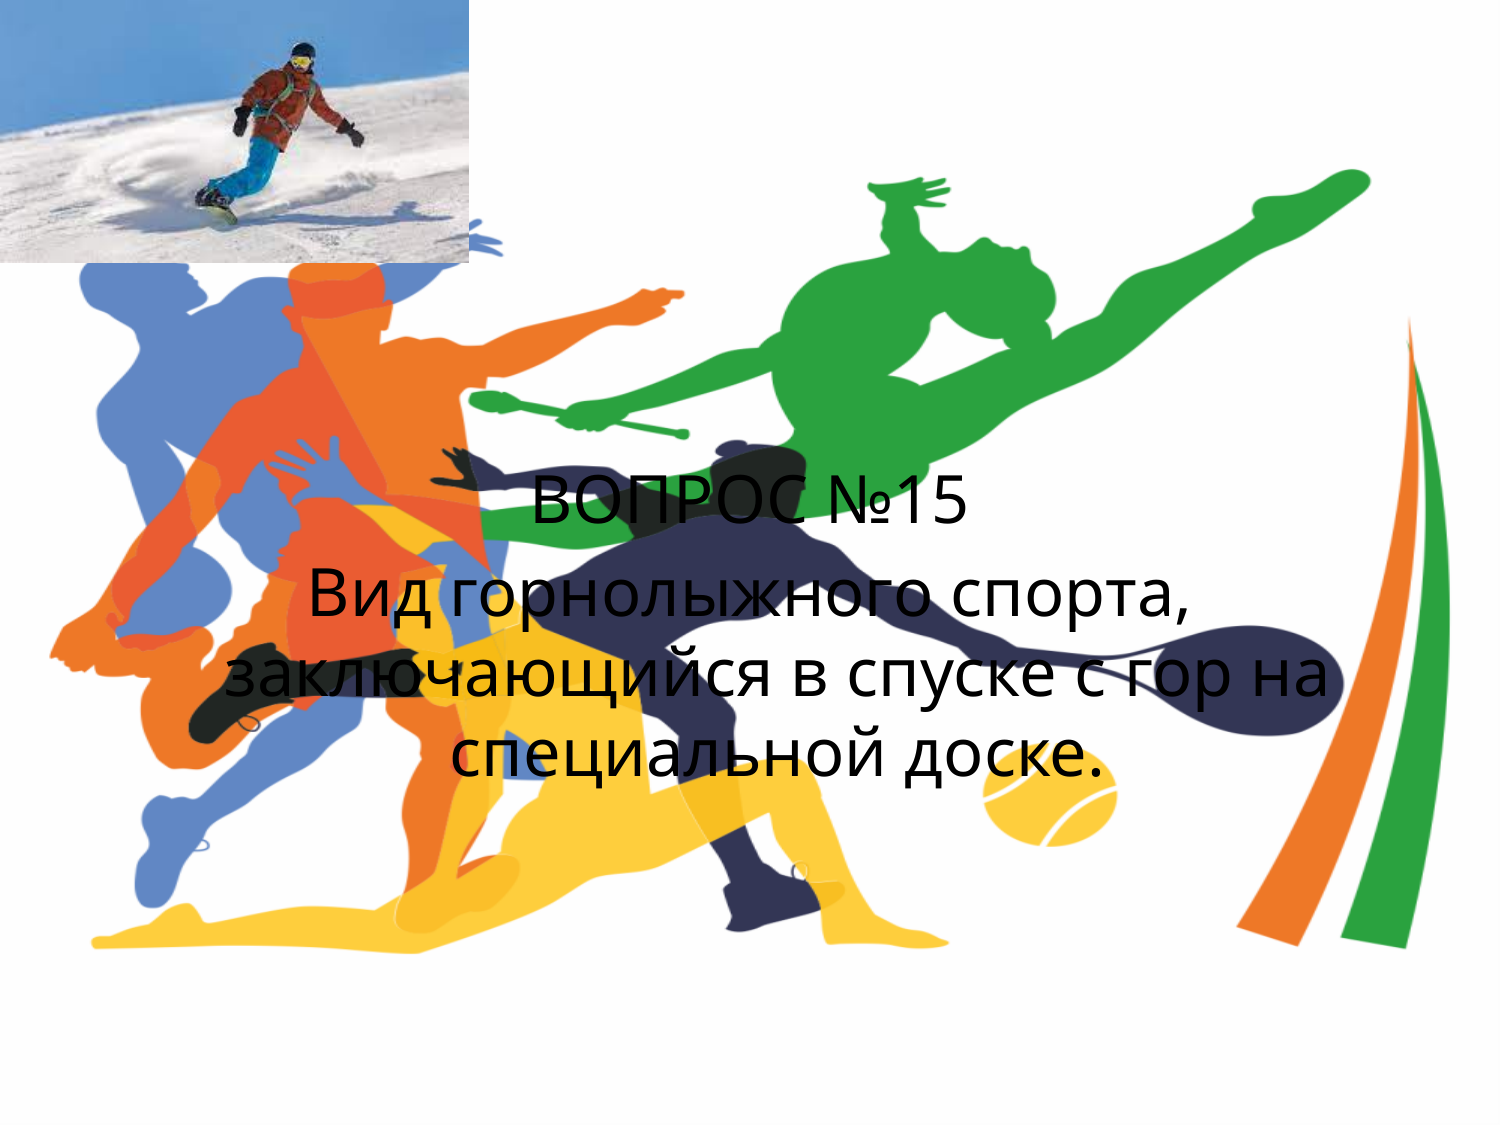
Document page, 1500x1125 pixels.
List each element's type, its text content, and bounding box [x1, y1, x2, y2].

list ВОПРОС №15 Вид горнолыжного спорта, заключающийся в спуске с гор на специальной доске. [75, 262, 1425, 1005]
picture [0, 0, 1500, 1125]
